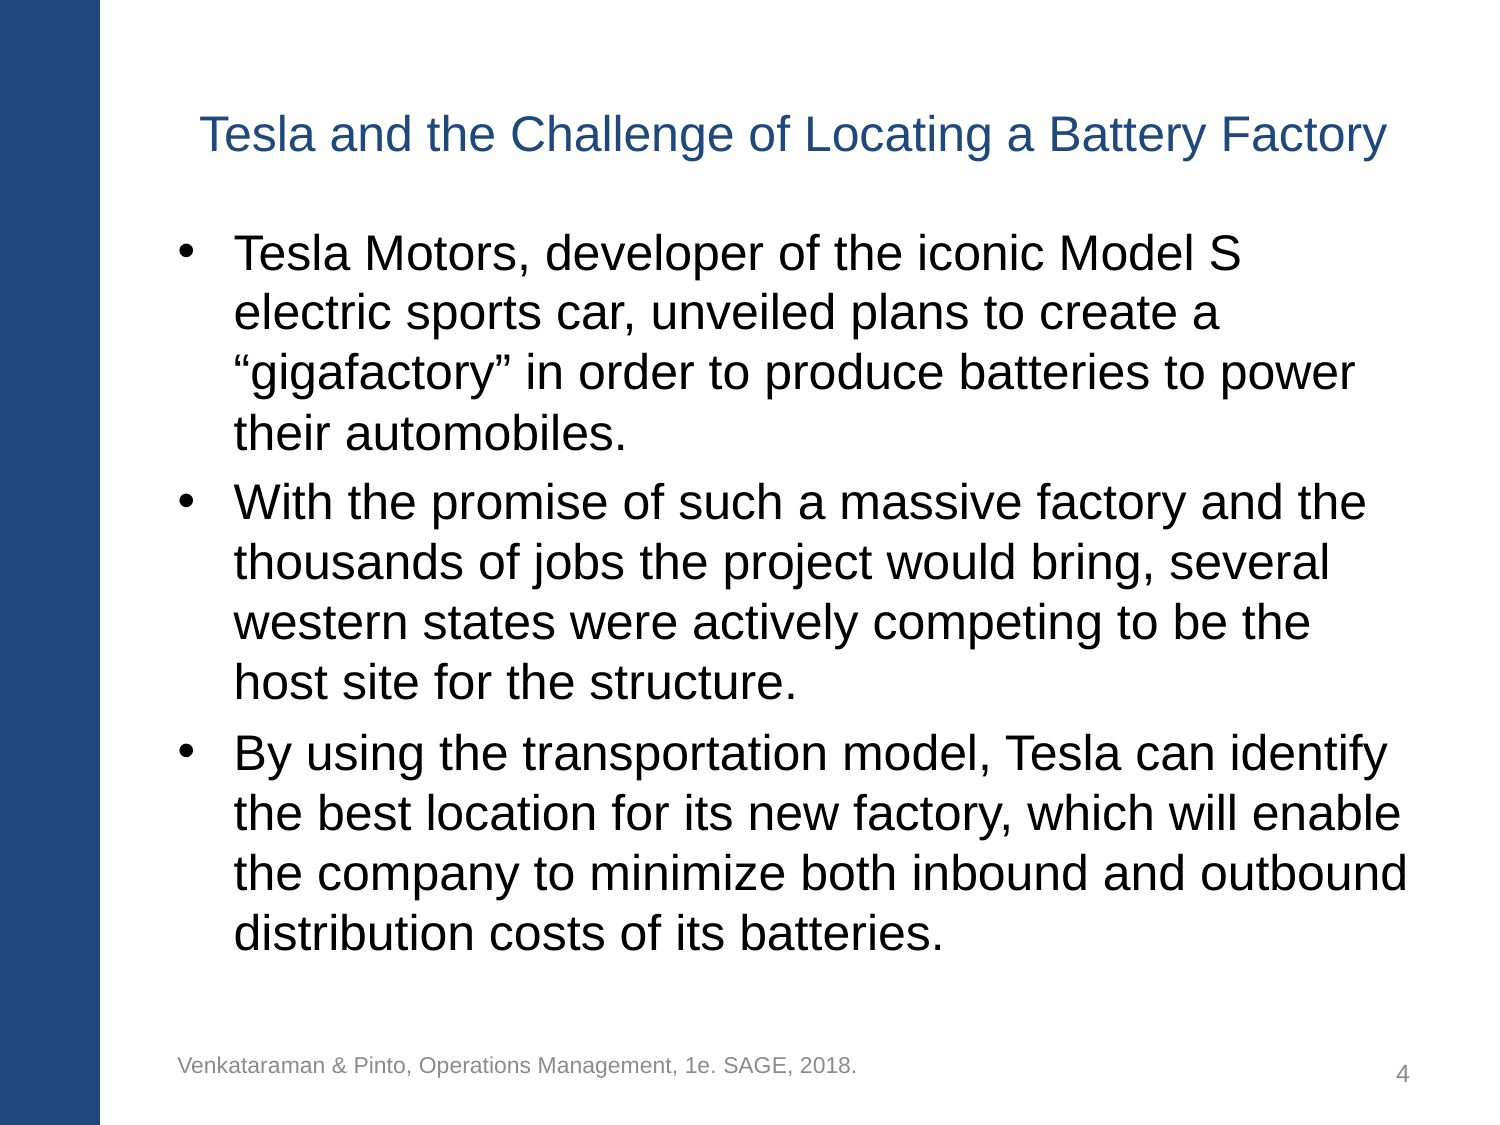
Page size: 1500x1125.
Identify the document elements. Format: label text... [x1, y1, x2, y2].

title Tesla and the Challenge of Locating a Battery Factory [162, 37, 1425, 212]
slide_number 4 [1350, 1042, 1425, 1103]
footer Venkataraman & Pinto, Operations Management, 1e. SAGE, 2018. [162, 1042, 1313, 1103]
list Tesla Motors, developer of the iconic Model S electric sports car, unveiled plans to create a “gigafactory” in order to produce batteries to power their automobiles. With the promise of such a massive factory and the thousands of jobs the project would bring, several western states were actively competing to be the host site for the structure. By using the transportation model, Tesla can identify the best location for its new factory, which will enable the company to minimize both inbound and outbound distribution costs of its batteries. [162, 212, 1425, 1025]
